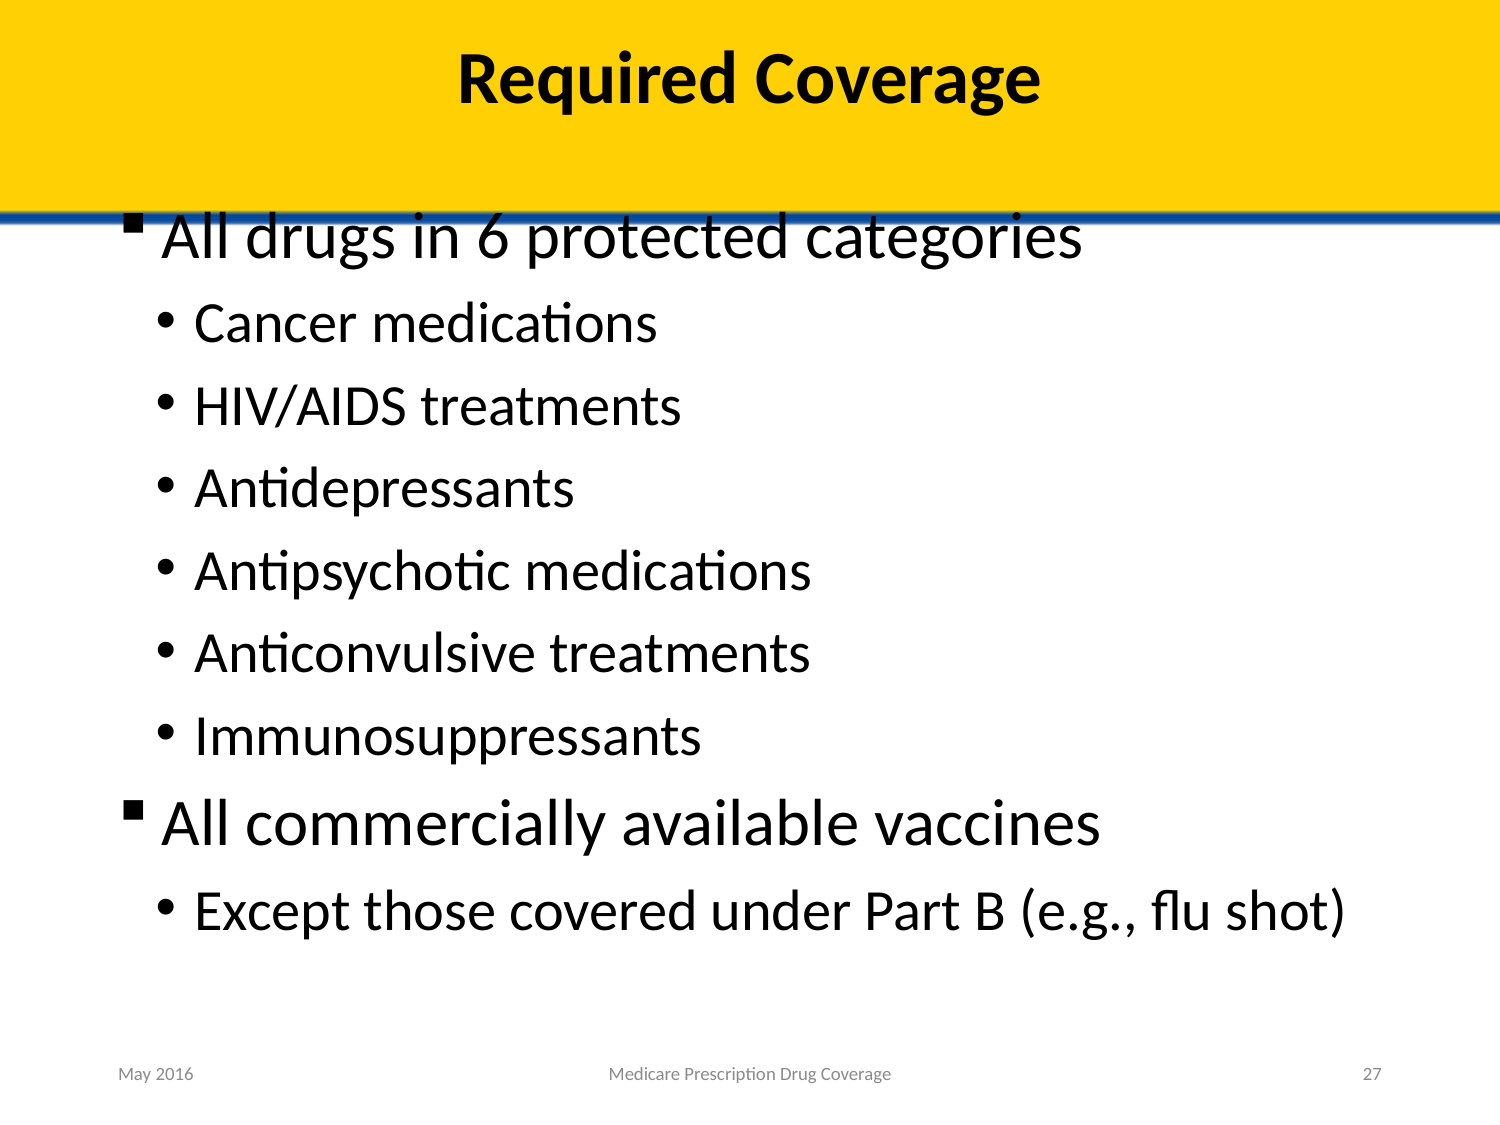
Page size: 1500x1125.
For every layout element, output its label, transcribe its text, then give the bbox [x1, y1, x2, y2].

title Required Coverage [0, 2, 1500, 157]
slide_number 27 [1059, 1042, 1397, 1103]
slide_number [103, 1042, 441, 1103]
picture [0, 157, 1500, 1125]
footer Medicare Prescription Drug Coverage [496, 1042, 1004, 1103]
list All drugs in 6 protected categories Cancer medications HIV/AIDS treatments Antidepressants Antipsychotic medications Anticonvulsive treatments Immunosuppressants All commercially available vaccines Except those covered under Part B (e.g., flu shot) [103, 184, 1397, 1014]
